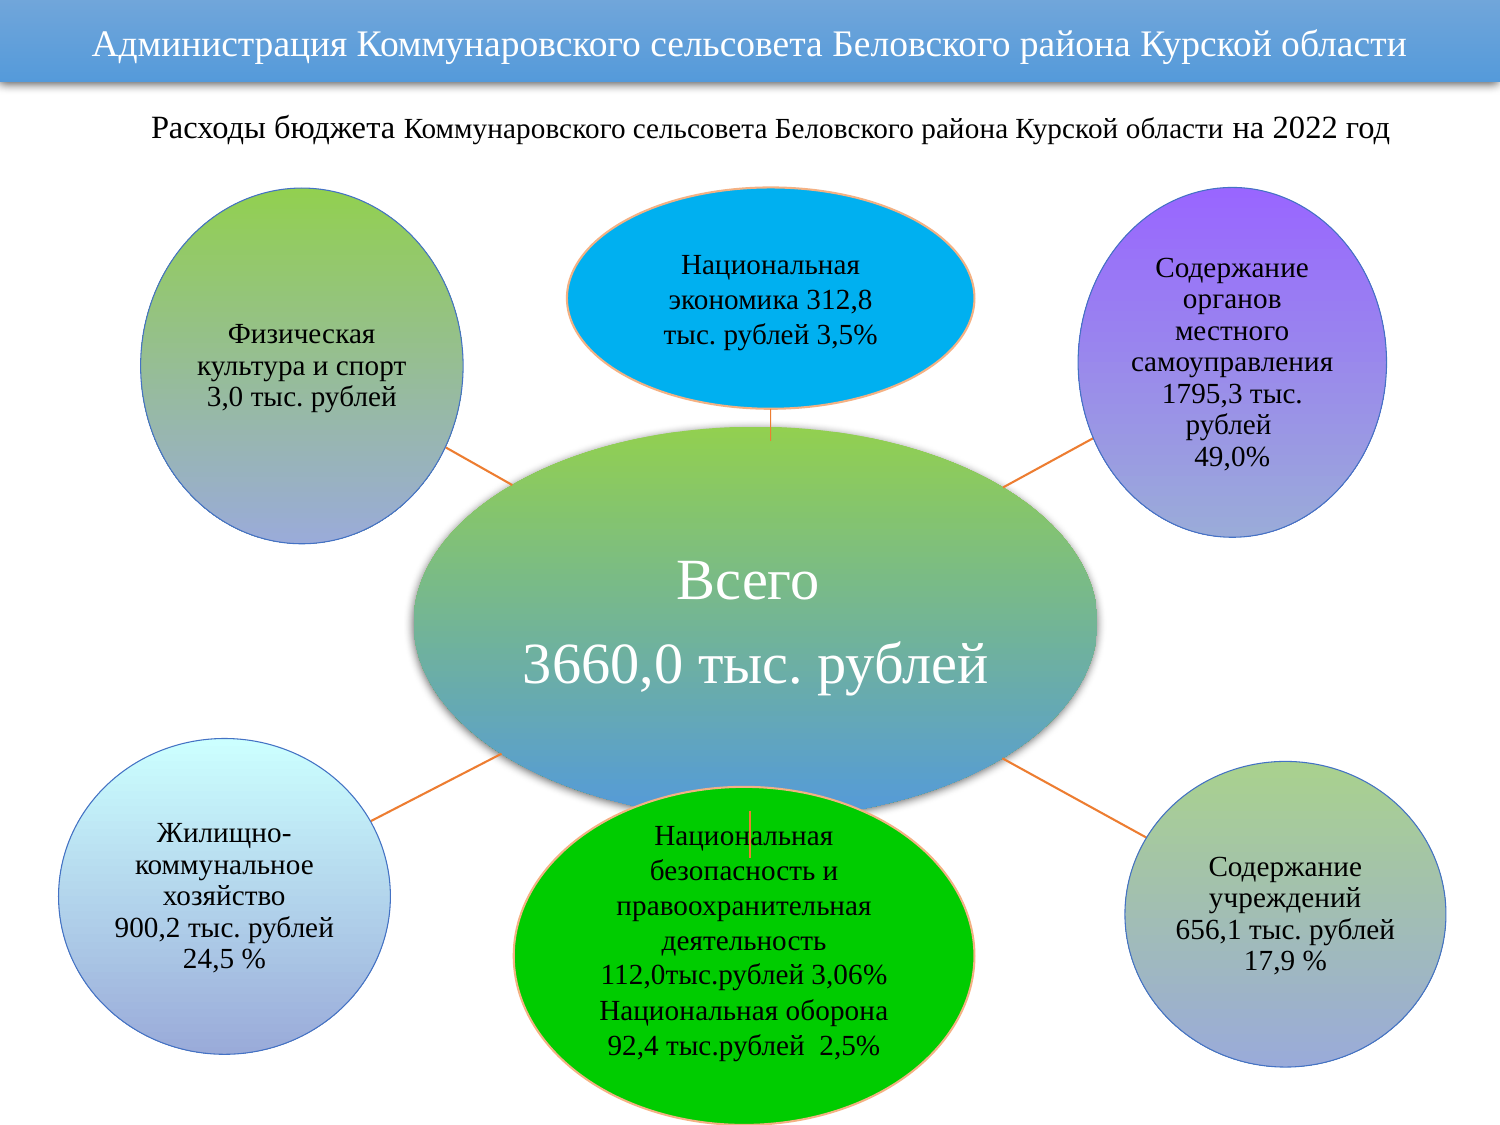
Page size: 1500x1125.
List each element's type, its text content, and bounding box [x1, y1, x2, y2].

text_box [0, 187, 1500, 1125]
text_box Администрация Коммунаровского сельсовета Беловского района Курской области [0, 0, 1500, 82]
title Расходы бюджета Коммунаровского сельсовета Беловского района Курской области на 2022 год [40, 91, 1500, 154]
